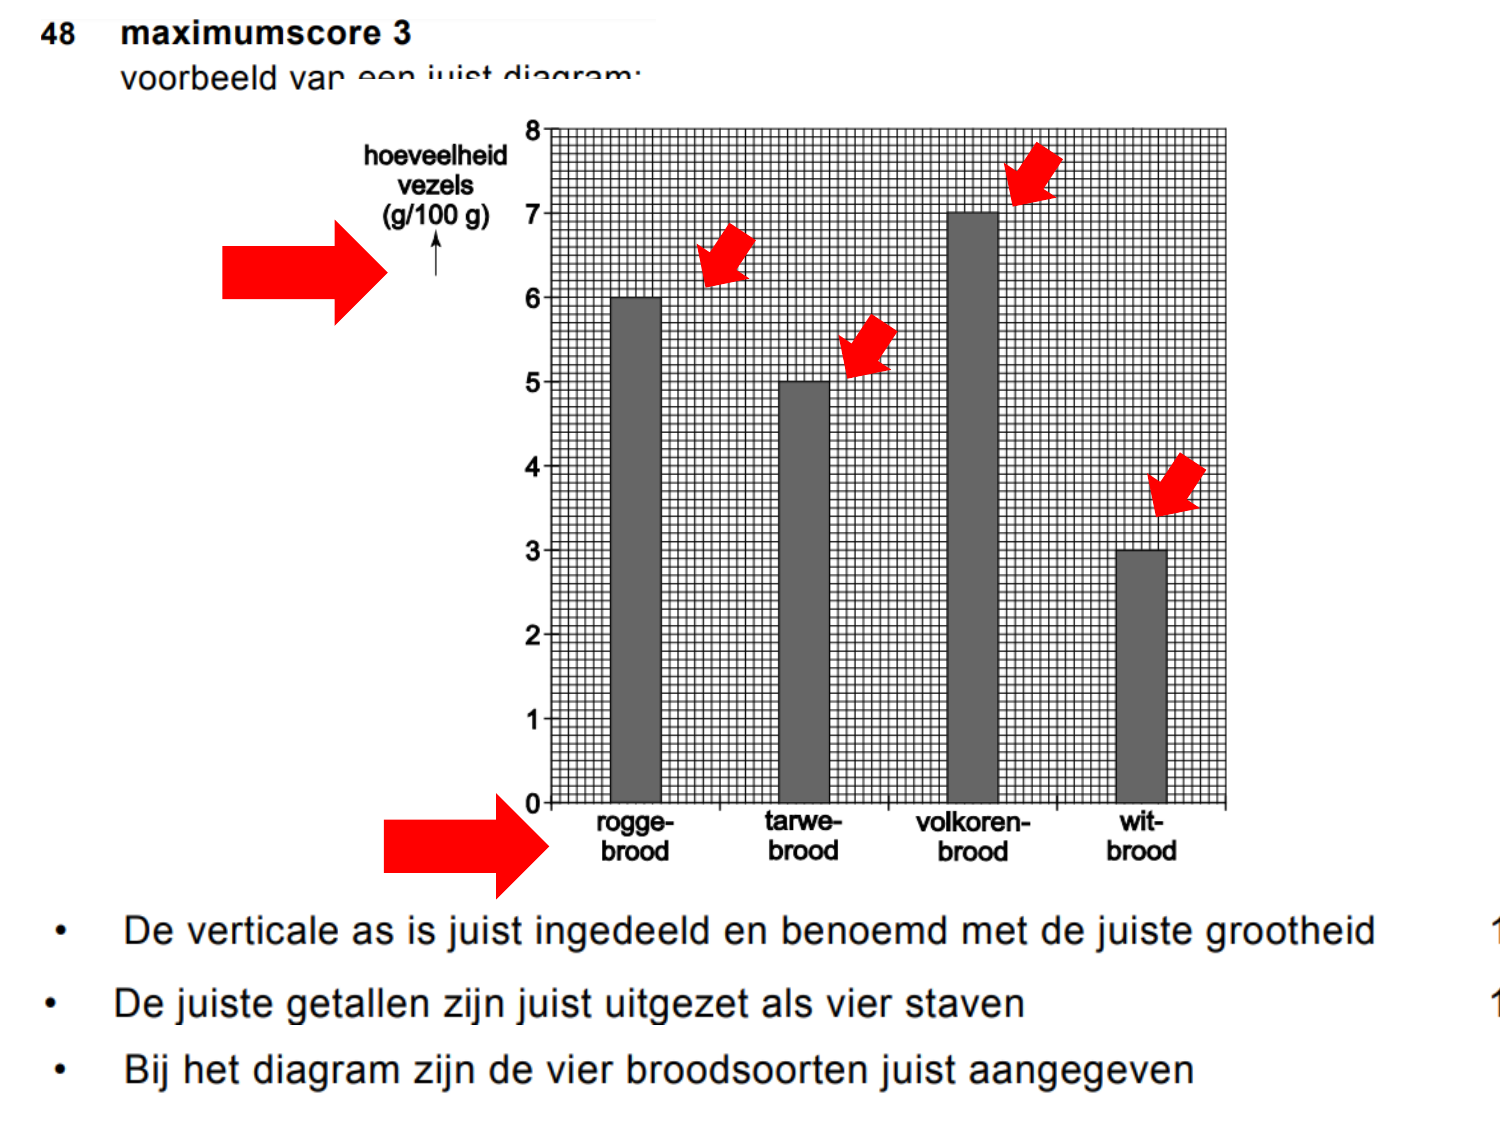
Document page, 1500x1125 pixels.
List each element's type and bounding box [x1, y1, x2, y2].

text_box [220, 243, 331, 302]
picture [26, 975, 1500, 1025]
picture [31, 18, 1500, 961]
picture [39, 1046, 1500, 1099]
